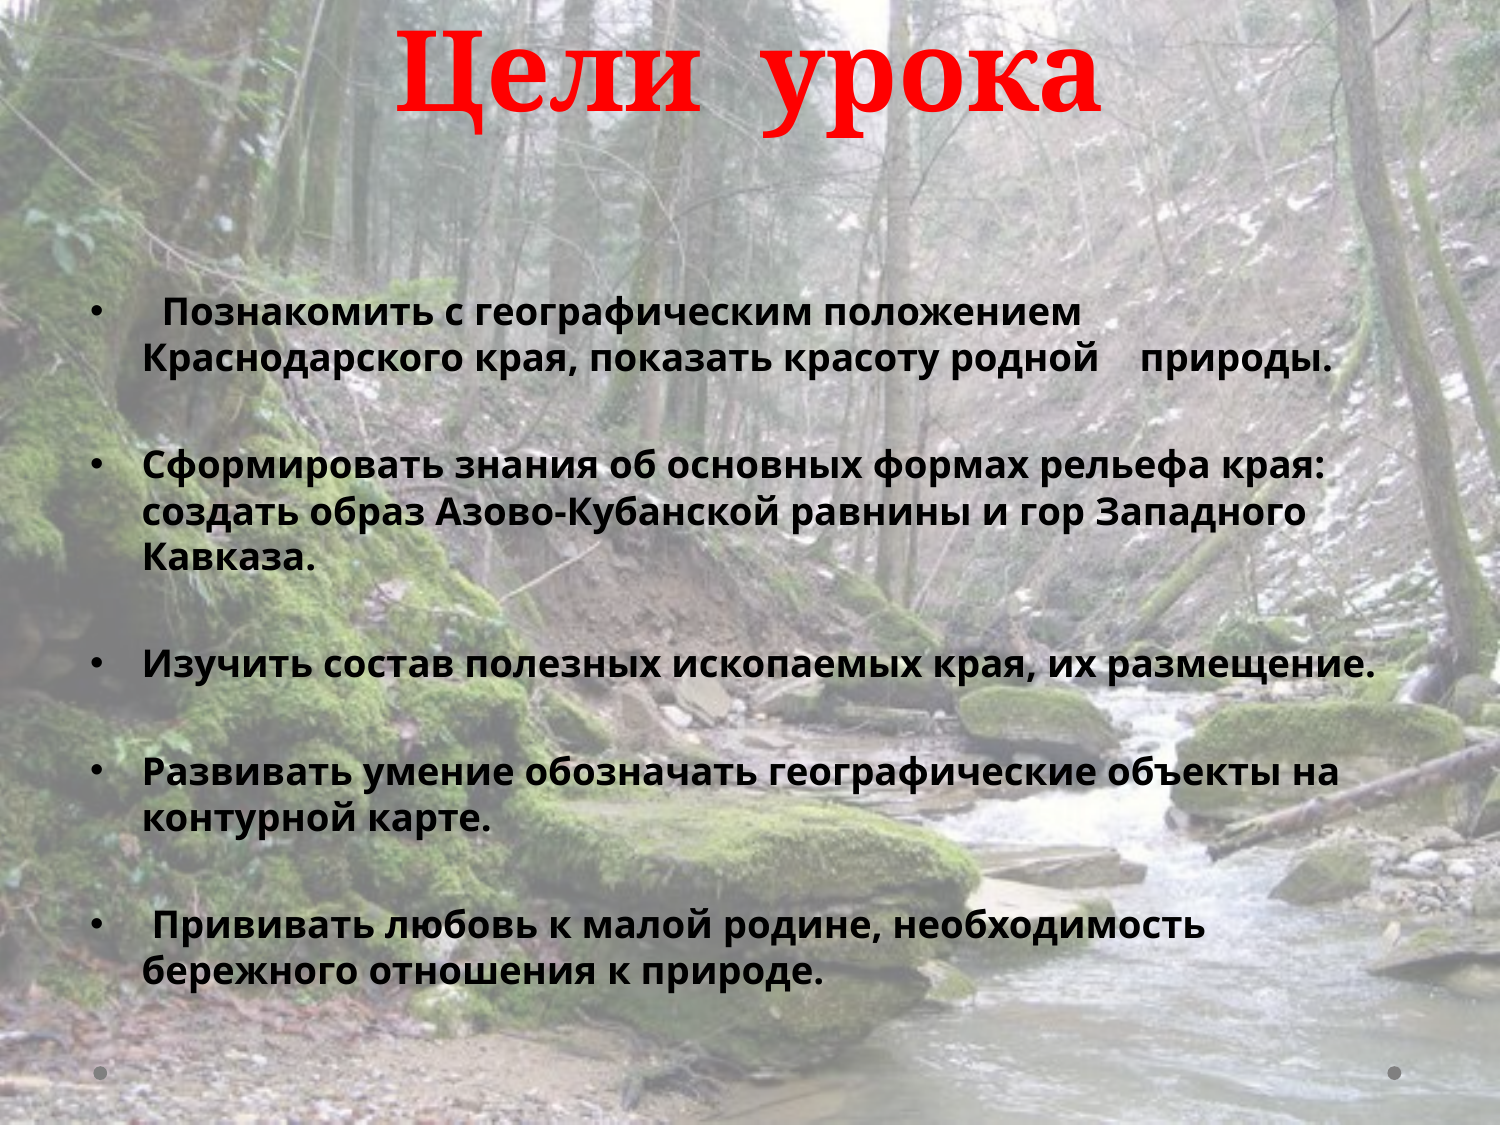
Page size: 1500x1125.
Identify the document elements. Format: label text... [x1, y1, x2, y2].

title Цели урока [75, 0, 1425, 184]
list Познакомить с географическим положением Краснодарского края, показать красоту родной природы. Сформировать знания об основных формах рельефа края: создать образ Азово-Кубанской равнины и гор Западного Кавказа. Изучить состав полезных ископаемых края, их размещение. Развивать умение обозначать географические объекты на контурной карте. Прививать любовь к малой родине, необходимость бережного отношения к природе. [75, 184, 1425, 1125]
